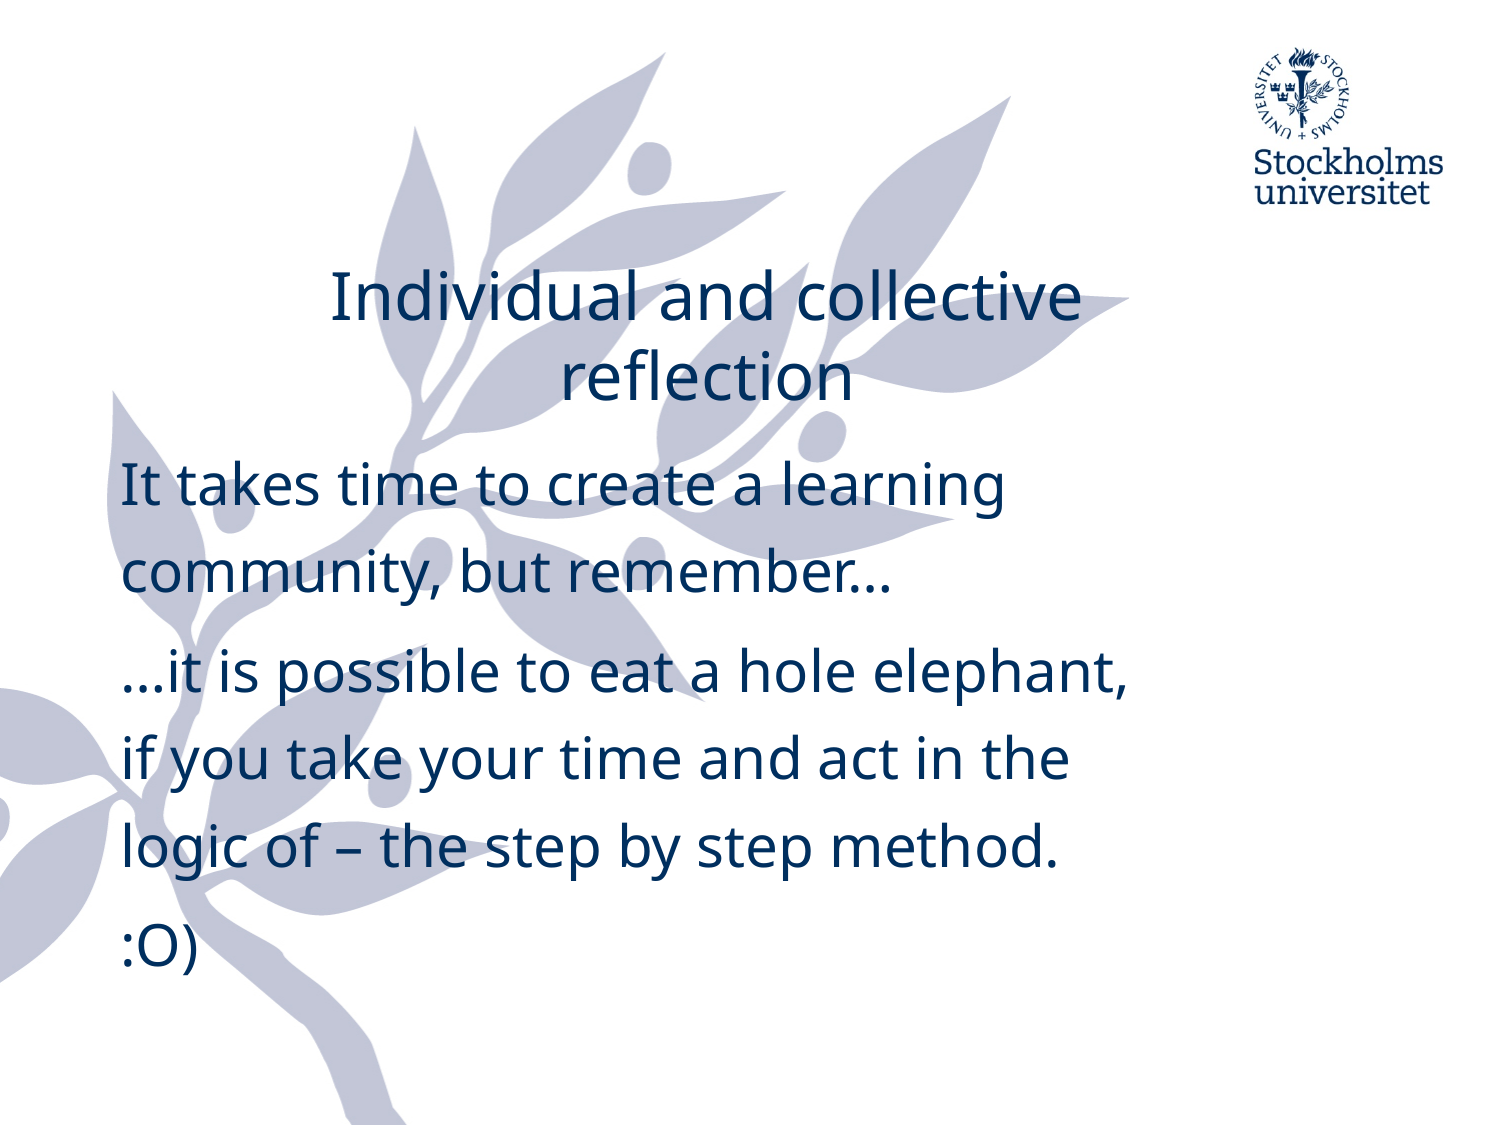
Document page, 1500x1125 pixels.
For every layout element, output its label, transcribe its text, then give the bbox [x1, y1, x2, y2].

picture [1253, 47, 1443, 213]
subtitle It takes time to create a learning community, but remember… …it is possible to eat a hole elephant, if you take your time and act in the logic of – the step by step method. :O) [105, 421, 1194, 1125]
title Individual and collective reflection [163, 257, 1253, 411]
picture [0, 52, 1130, 1125]
